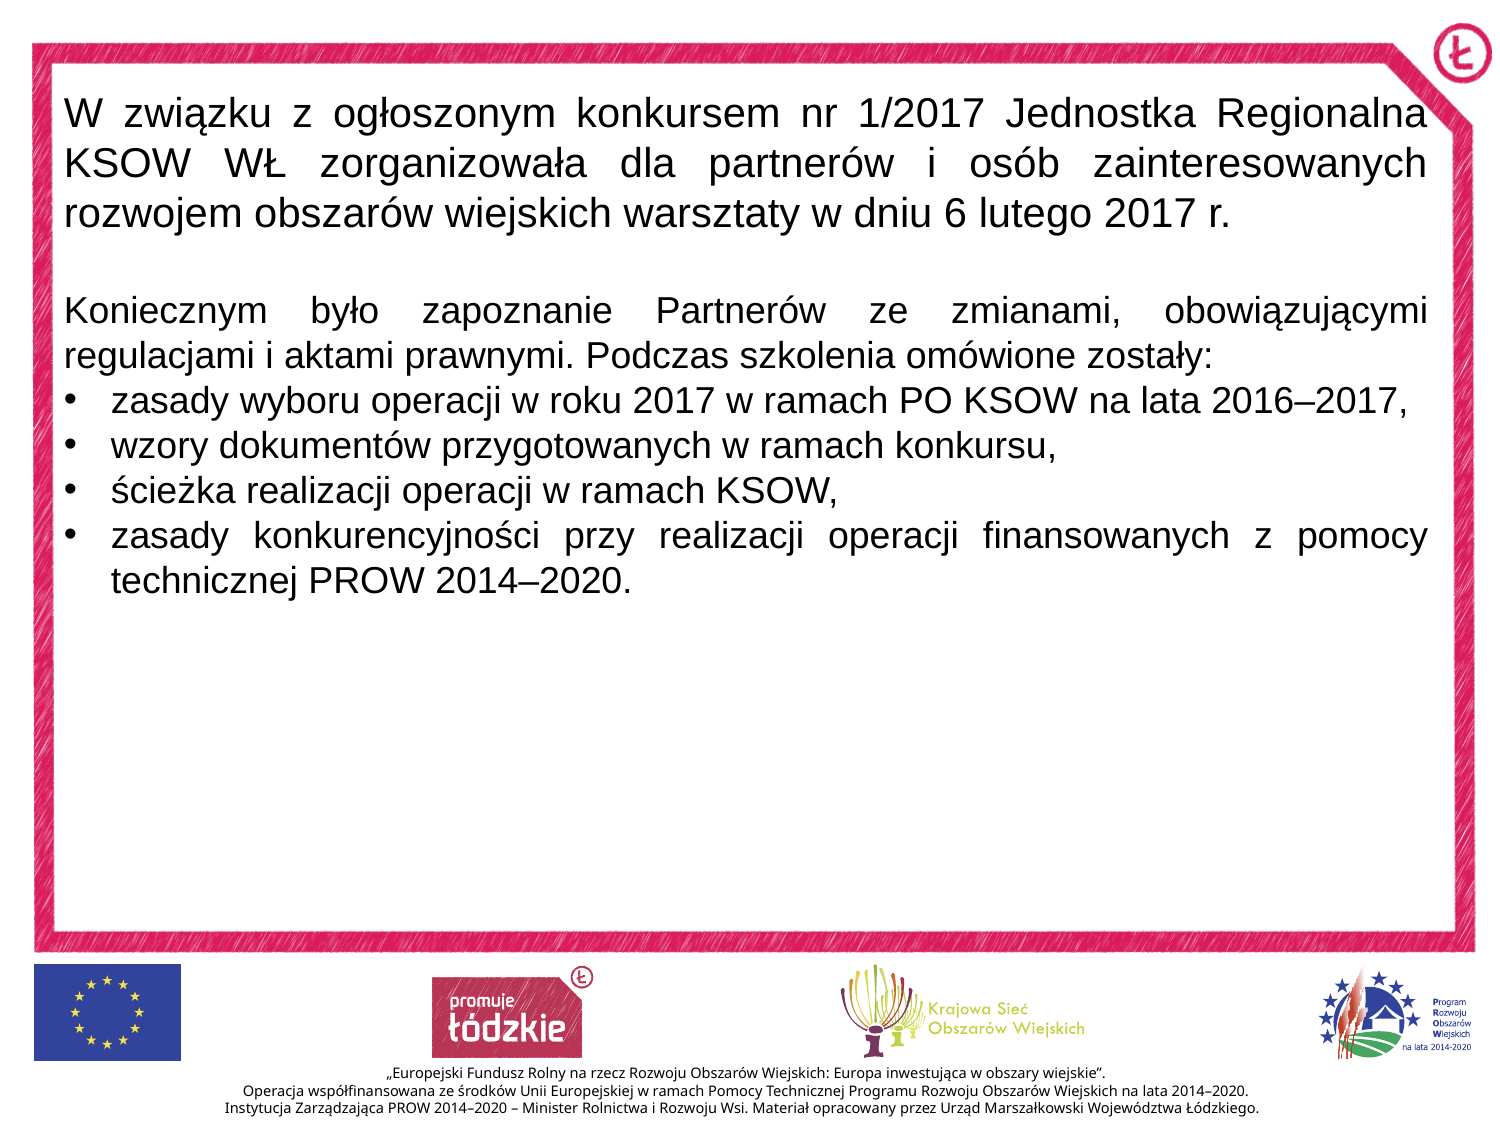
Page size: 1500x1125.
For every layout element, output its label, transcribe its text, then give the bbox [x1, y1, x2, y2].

picture [32, 959, 1474, 1063]
text_box „Europejski Fundusz Rolny na rzecz Rozwoju Obszarów Wiejskich: Europa inwestująca w obszary wiejskie”. Operacja współfinansowana ze środków Unii Europejskiej w ramach Pomocy Technicznej Programu Rozwoju Obszarów Wiejskich na lata 2014–2020. Instytucja Zarządzająca PROW 2014–2020 – Minister Rolnictwa i Rozwoju Wsi. Materiał opracowany przez Urząd Marszałkowski Województwa Łódzkiego. [209, 1071, 1283, 1124]
picture [32, 23, 1492, 953]
